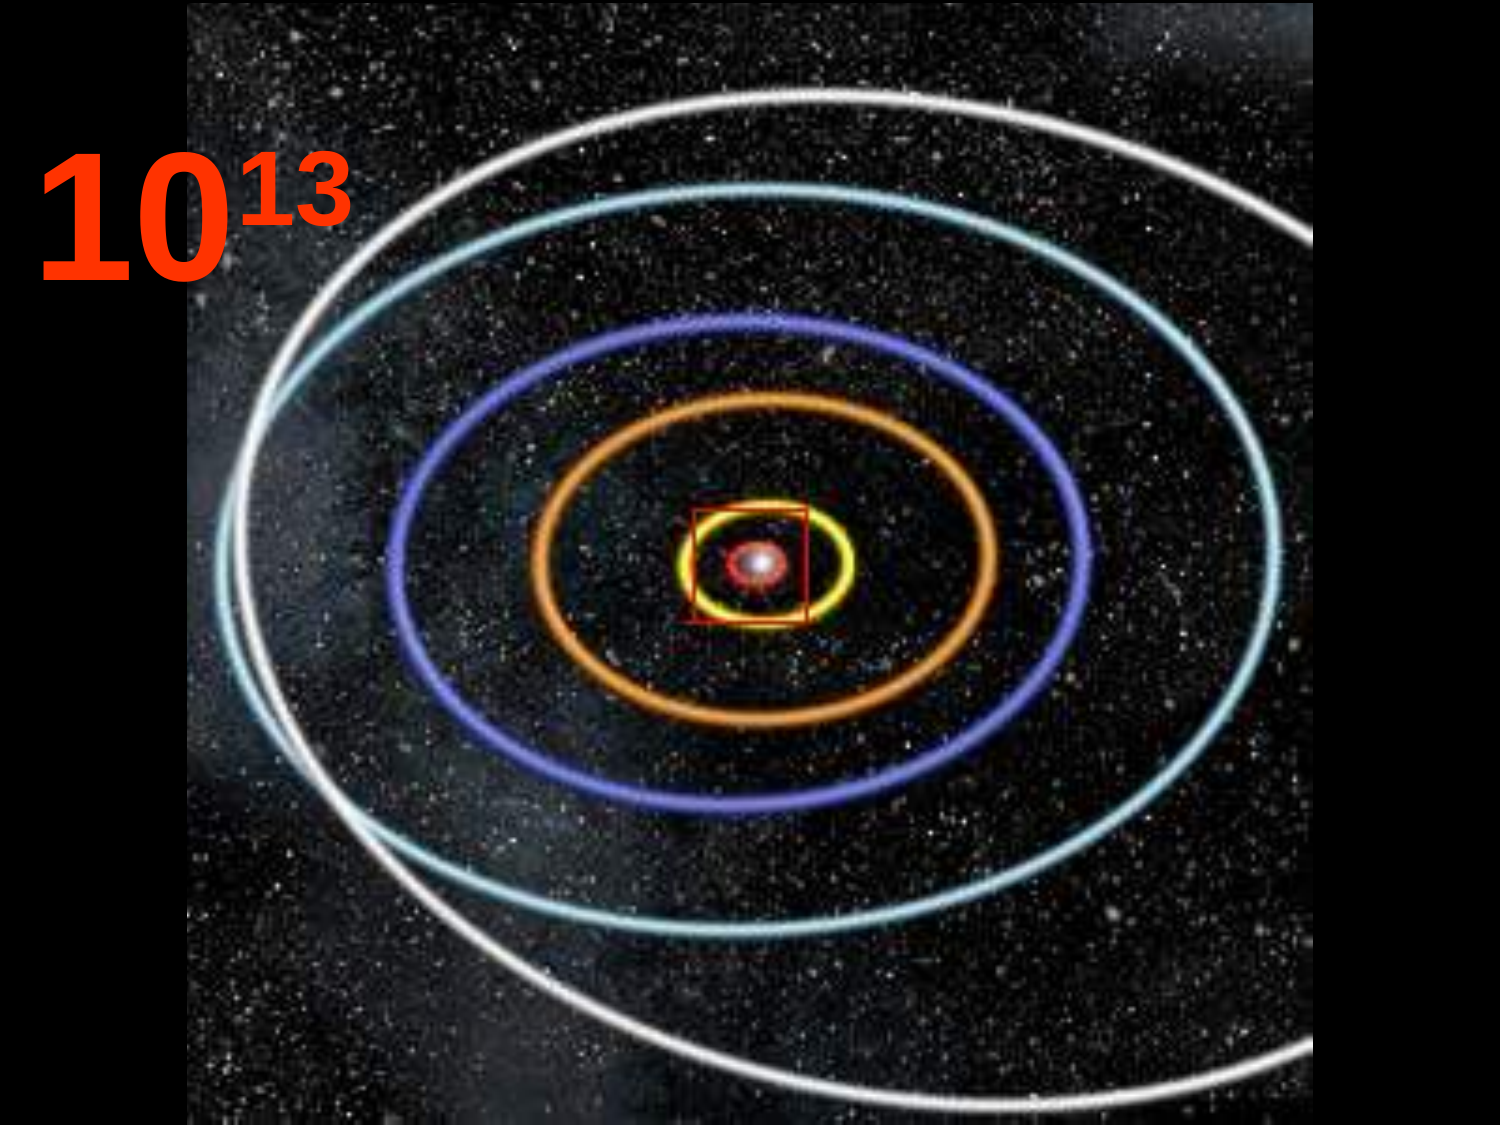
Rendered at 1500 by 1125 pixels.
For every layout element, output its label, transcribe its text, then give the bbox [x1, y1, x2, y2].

picture [187, 3, 1313, 1125]
text_box 1013 [17, 89, 182, 325]
